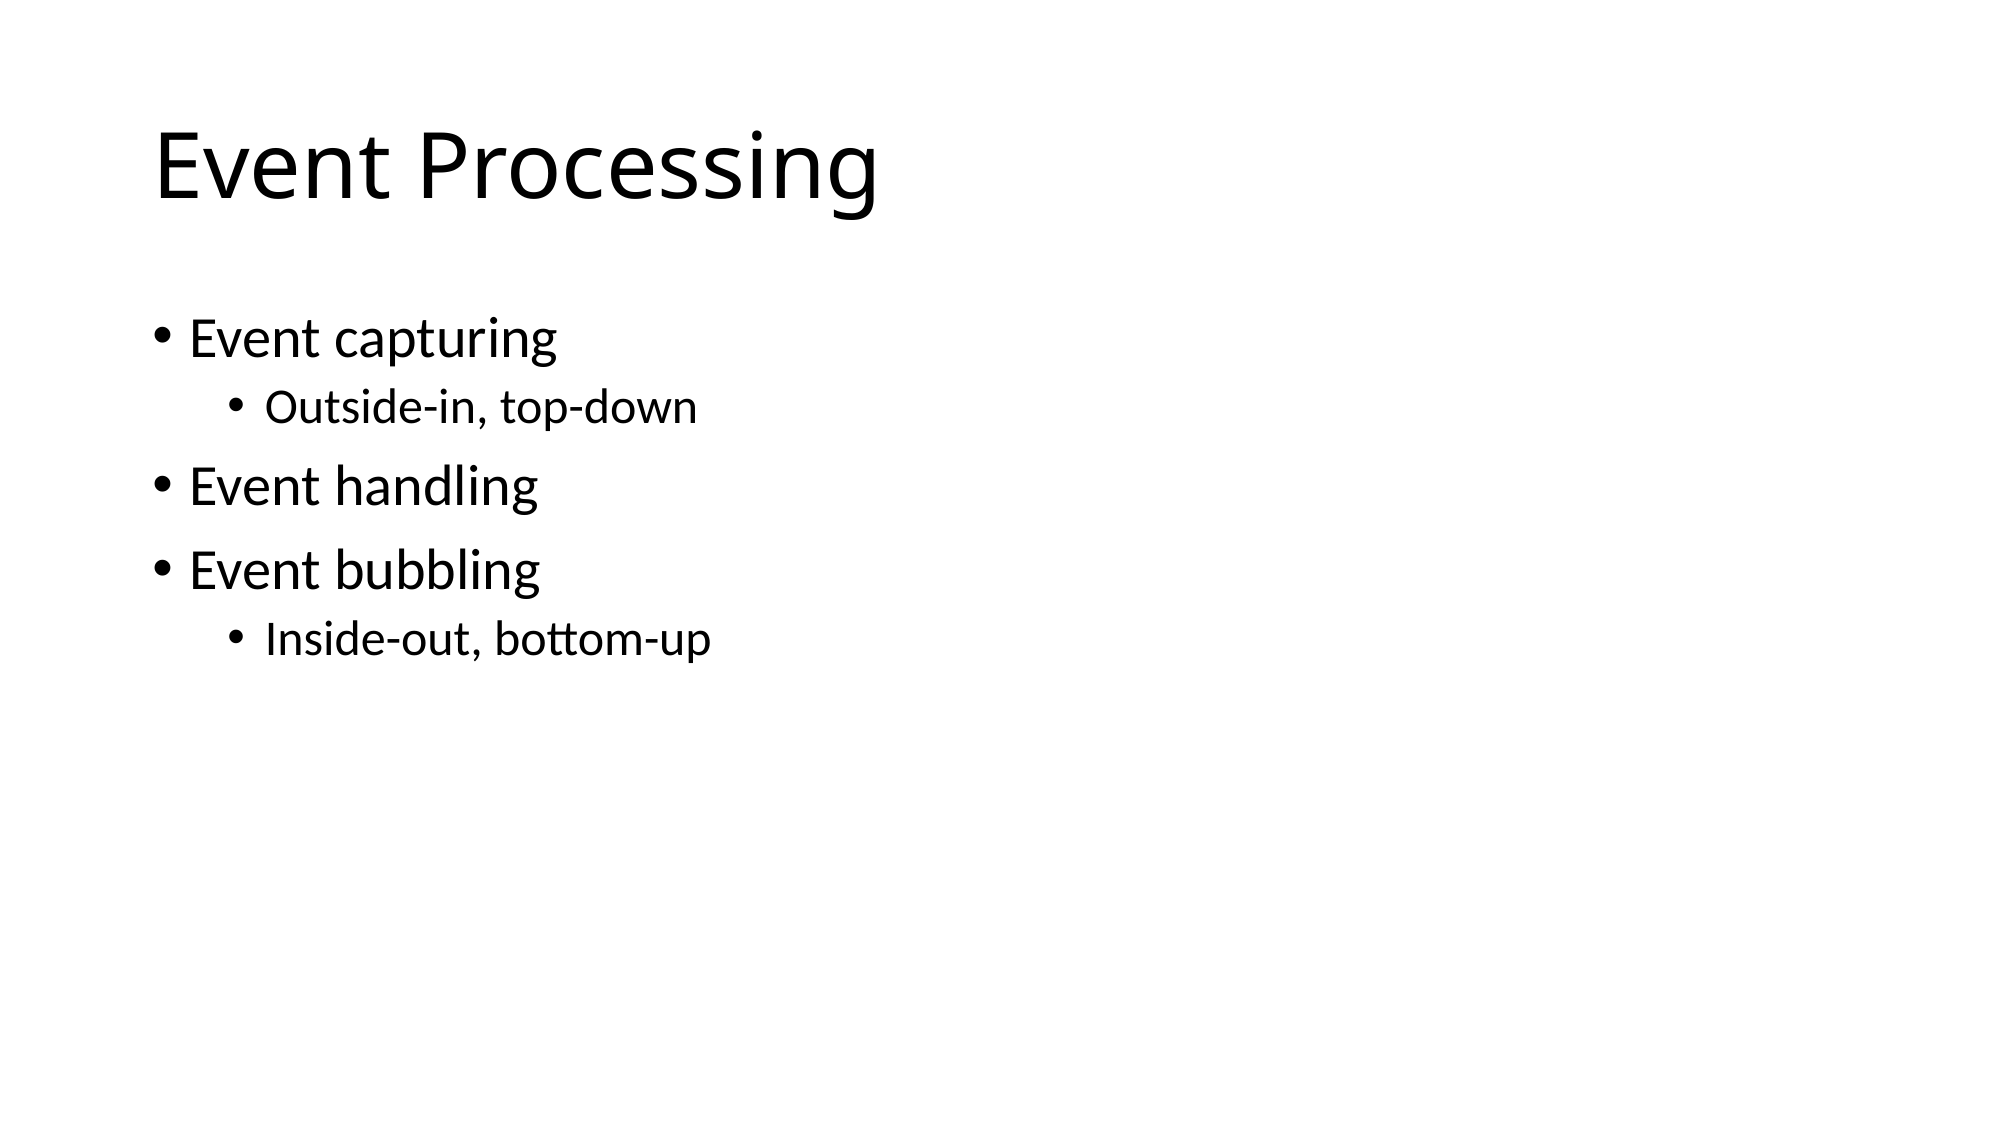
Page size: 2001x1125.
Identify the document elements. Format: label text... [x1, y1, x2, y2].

title Event Processing [137, 59, 1863, 278]
list Event capturing Outside-in, top-down Event handling Event bubbling Inside-out, bottom-up [137, 299, 1863, 1014]
